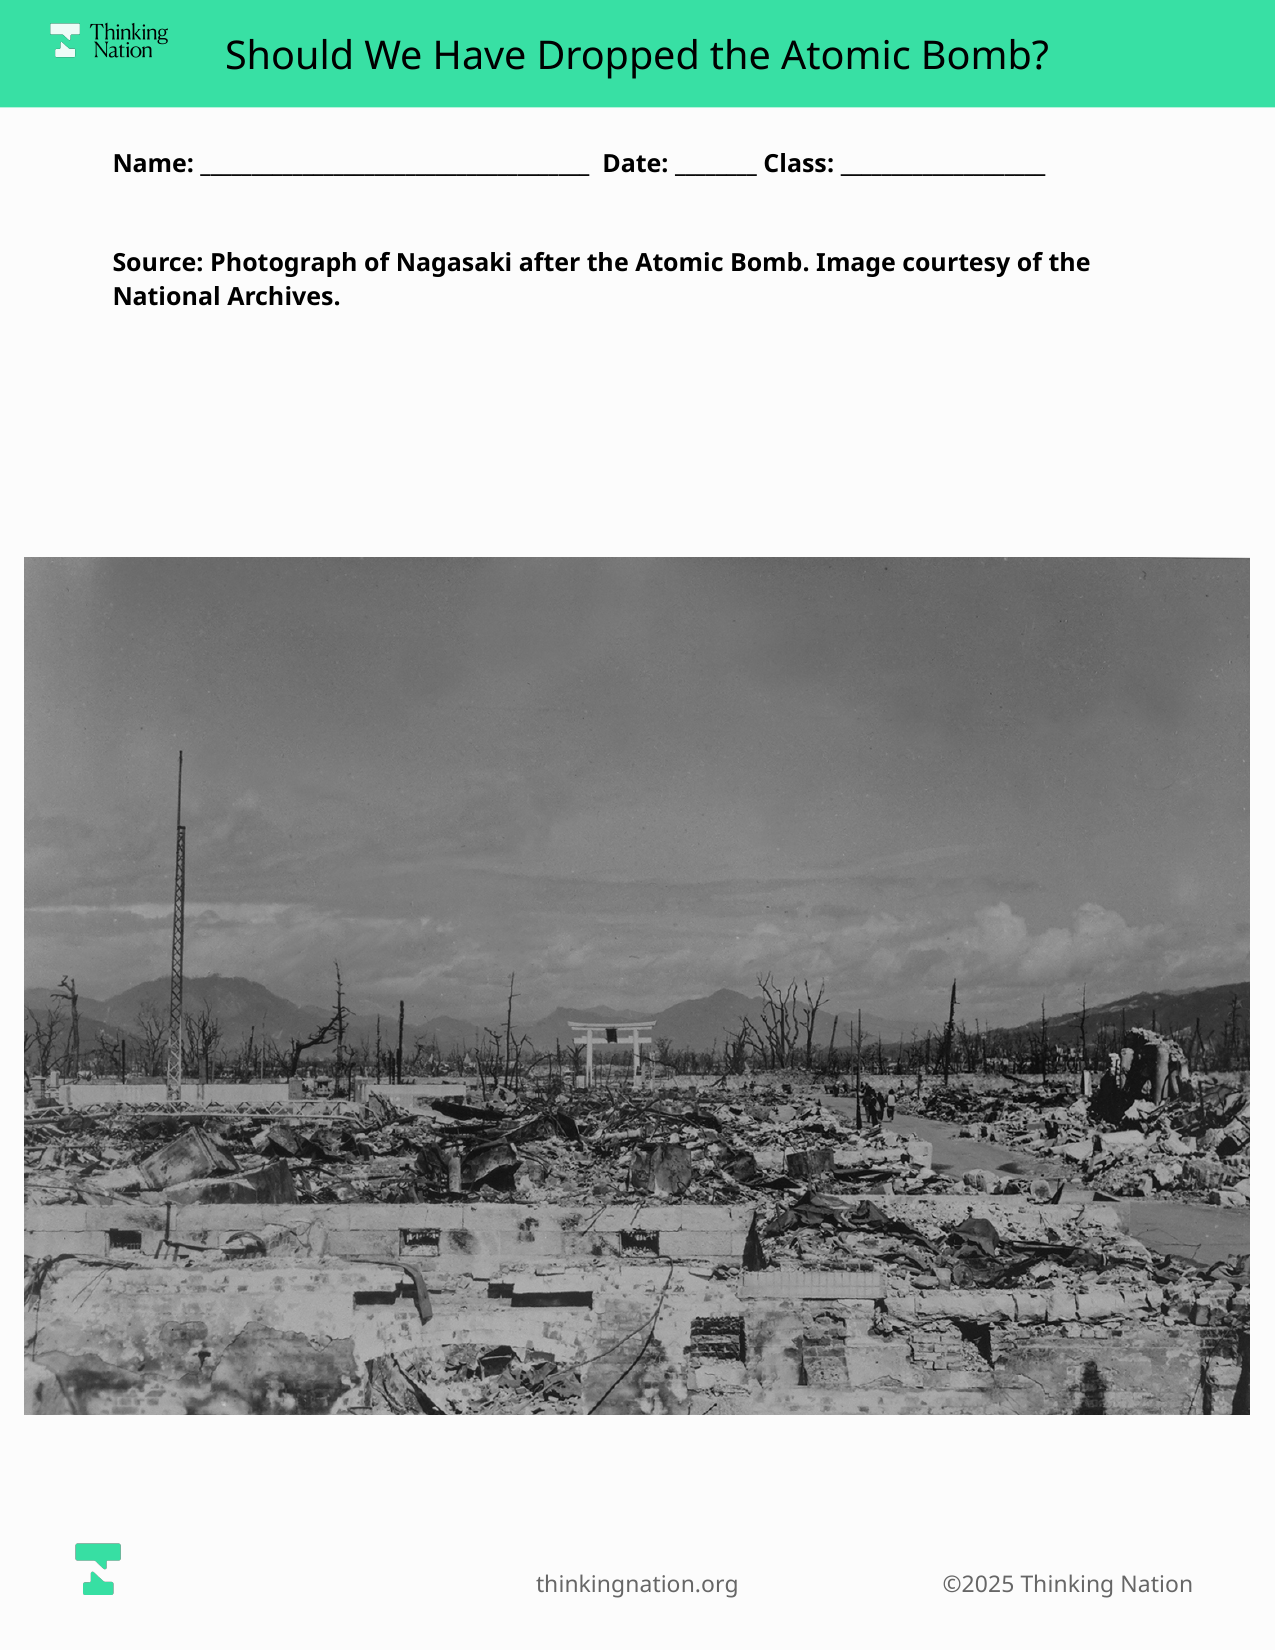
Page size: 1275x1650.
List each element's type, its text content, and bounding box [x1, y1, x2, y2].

text_box Name: ______________________________________ Date: ________ Class: ____________________ Source: Photograph of Nagasaki after the Atomic Bomb. Image courtesy of the National Archives. [97, 132, 1178, 533]
picture [36, 12, 172, 69]
picture [24, 557, 1251, 1416]
text_box Should We Have Dropped the Atomic Bomb? [0, 0, 1275, 108]
text_box thinkingnation.org [486, 1553, 789, 1605]
text_box ©2025 Thinking Nation [907, 1553, 1210, 1605]
picture [62, 1533, 134, 1605]
